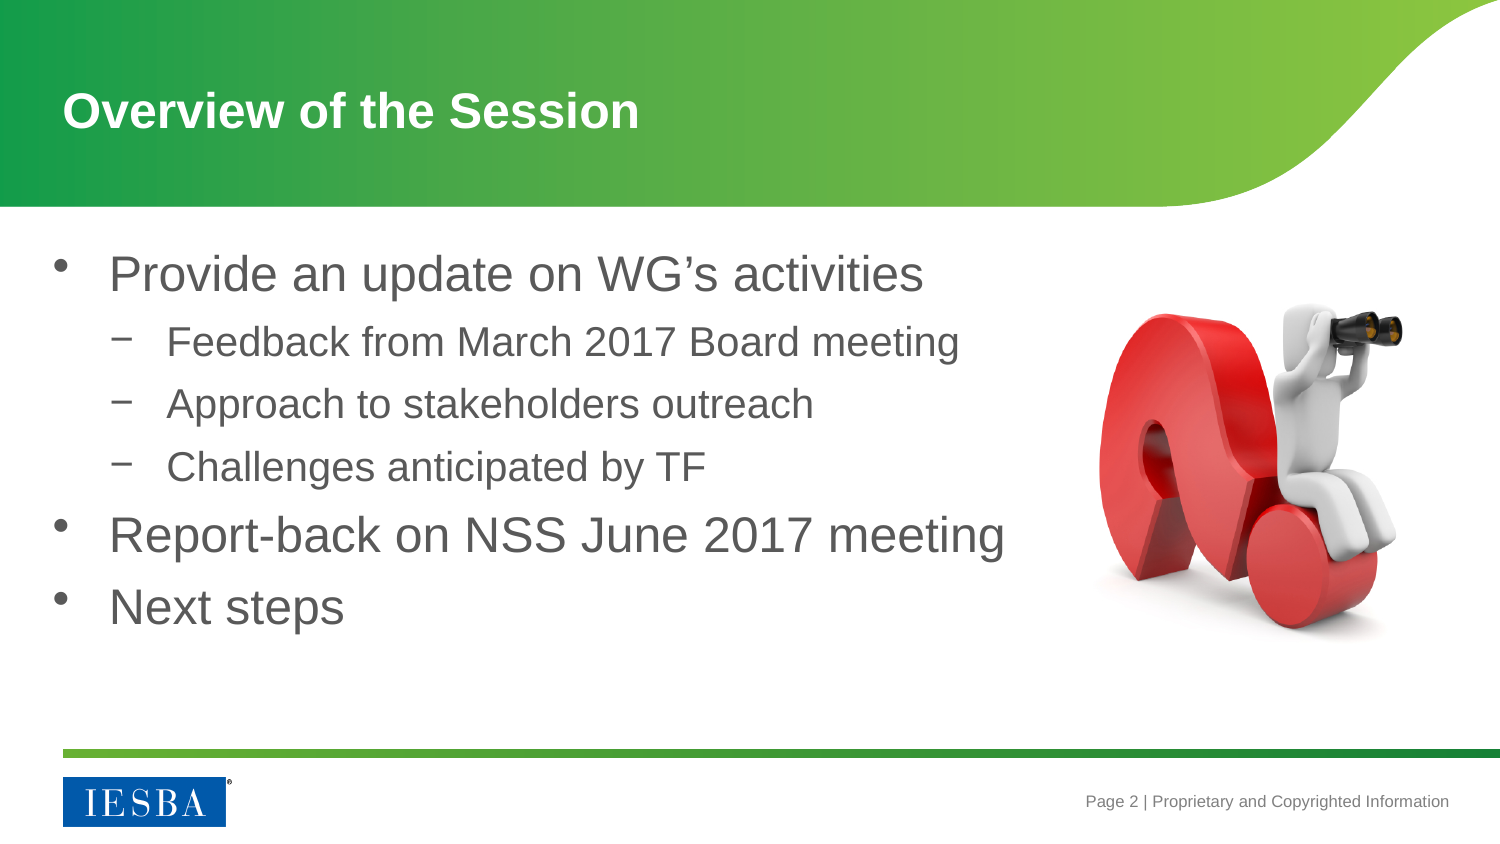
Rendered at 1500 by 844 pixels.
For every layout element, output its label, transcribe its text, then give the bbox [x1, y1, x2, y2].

picture [1024, 234, 1474, 685]
list Provide an update on WG’s activities Feedback from March 2017 Board meeting Approach to stakeholders outreach Challenges anticipated by TF Report-back on NSS June 2017 meeting Next steps [37, 234, 1100, 737]
picture [0, 0, 1500, 207]
picture [63, 777, 232, 827]
title Overview of the Session [62, 75, 1300, 142]
